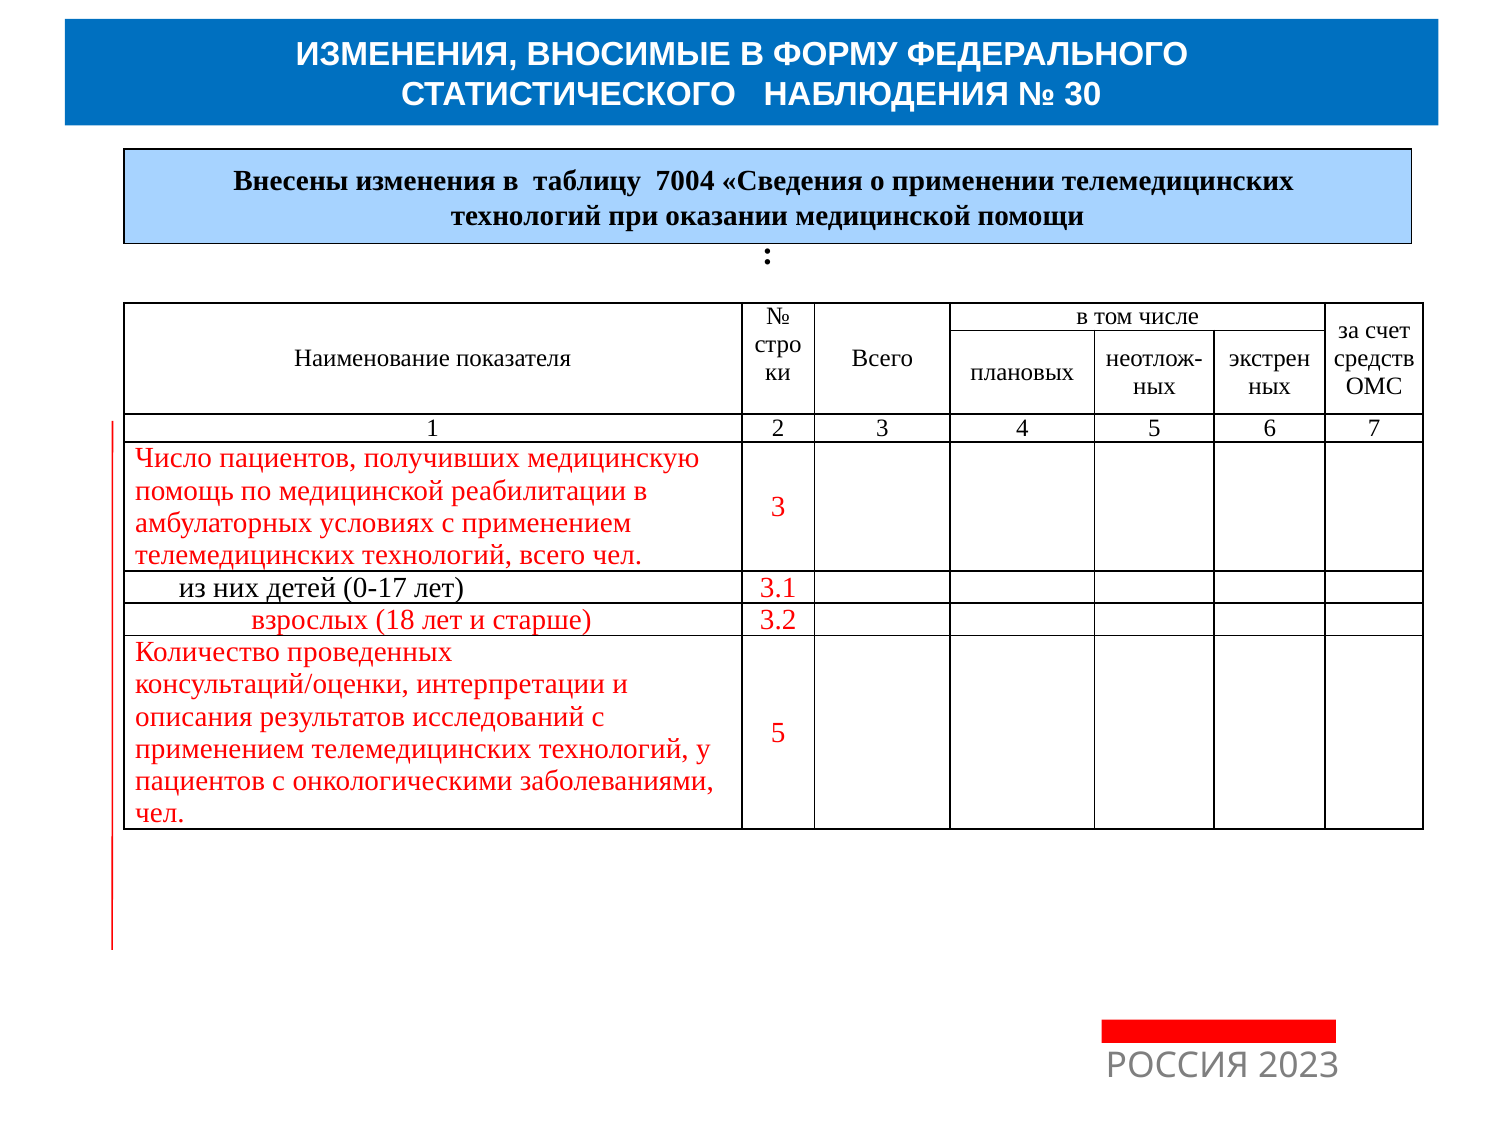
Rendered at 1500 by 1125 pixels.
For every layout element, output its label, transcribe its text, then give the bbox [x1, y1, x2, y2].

table_cell [951, 636, 1094, 828]
table_cell 3 [743, 443, 814, 570]
table_cell Количество проведенных консультаций/оценки, интерпретации и описания результатов исследований с применением телемедицинских технологий, у пациентов с онкологическими заболеваниями, чел. [125, 636, 741, 828]
table_cell 5 [1095, 415, 1213, 441]
table_header Всего [815, 304, 949, 413]
table_cell [815, 636, 949, 828]
table_header № строки [743, 304, 814, 413]
table_cell 7 [1326, 415, 1422, 441]
table_cell [815, 572, 949, 602]
table_cell [1215, 443, 1324, 570]
table_cell [1326, 572, 1422, 602]
table_cell Число пациентов, получивших медицинскую помощь по медицинской реабилитации в амбулаторных условиях с применением телемедицинских технологий, всего чел. [125, 443, 741, 570]
table_cell экстрен ных [1215, 331, 1324, 413]
table_cell из них детей (0-17 лет) [125, 572, 741, 602]
table_cell [1095, 604, 1213, 635]
table_cell [1326, 636, 1422, 828]
table_cell 1 [125, 415, 741, 441]
text_box ИЗМЕНЕНИЯ, ВНОСИМЫЕ В ФОРМУ ФЕДЕРАЛЬНОГО СТАТИСТИЧЕСКОГО НАБЛЮДЕНИЯ № 30 [63, 17, 1441, 128]
table_cell [815, 604, 949, 635]
table_cell плановых [951, 331, 1094, 413]
table_cell [951, 572, 1094, 602]
subtitle РОССИЯ 2023 [1089, 1042, 1372, 1114]
table_header за счет средств ОМС [1326, 304, 1422, 413]
table_cell [815, 443, 949, 570]
table_cell 4 [951, 415, 1094, 441]
table_cell [951, 443, 1094, 570]
table_cell 3 [815, 415, 949, 441]
table_cell [1215, 604, 1324, 635]
table_cell 5 [743, 636, 814, 828]
table_cell [1326, 443, 1422, 570]
table_header в том числе [951, 304, 1324, 330]
table_cell [1215, 636, 1324, 828]
table_cell [1095, 636, 1213, 828]
text_box [171, 101, 1412, 148]
table_cell 6 [1215, 415, 1324, 441]
table_cell неотлож-ных [1095, 331, 1213, 413]
table_cell [1095, 572, 1213, 602]
table_cell [951, 604, 1094, 635]
table_cell [1215, 572, 1324, 602]
table_cell [1326, 604, 1422, 635]
table_header Наименование показателя [125, 304, 741, 413]
table_cell [1095, 443, 1213, 570]
table_cell 2 [743, 415, 814, 441]
table_cell 3.2 [743, 604, 814, 635]
text_box Внесены изменения в таблицу 7004 «Сведения о применении телемедицинских технологий при оказании медицинской помощи : [123, 148, 1412, 244]
table_cell 3.1 [743, 572, 814, 602]
text_box [1101, 1019, 1336, 1043]
table_cell взрослых (18 лет и старше) [125, 604, 741, 635]
